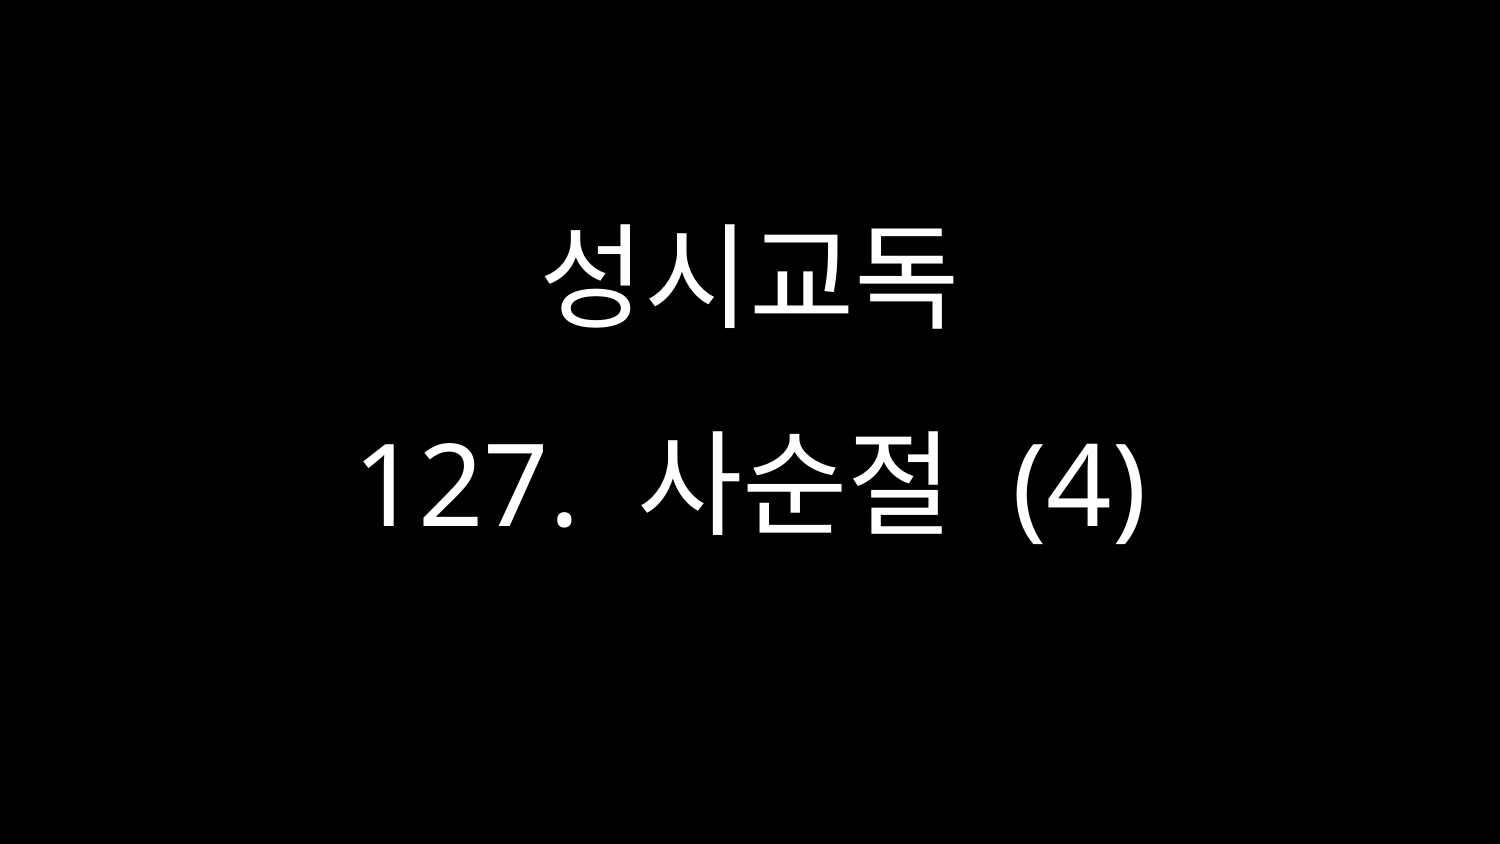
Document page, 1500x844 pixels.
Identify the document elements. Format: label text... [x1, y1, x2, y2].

text_box 성시교독 127. 사순절 (4) [0, 197, 1500, 558]
